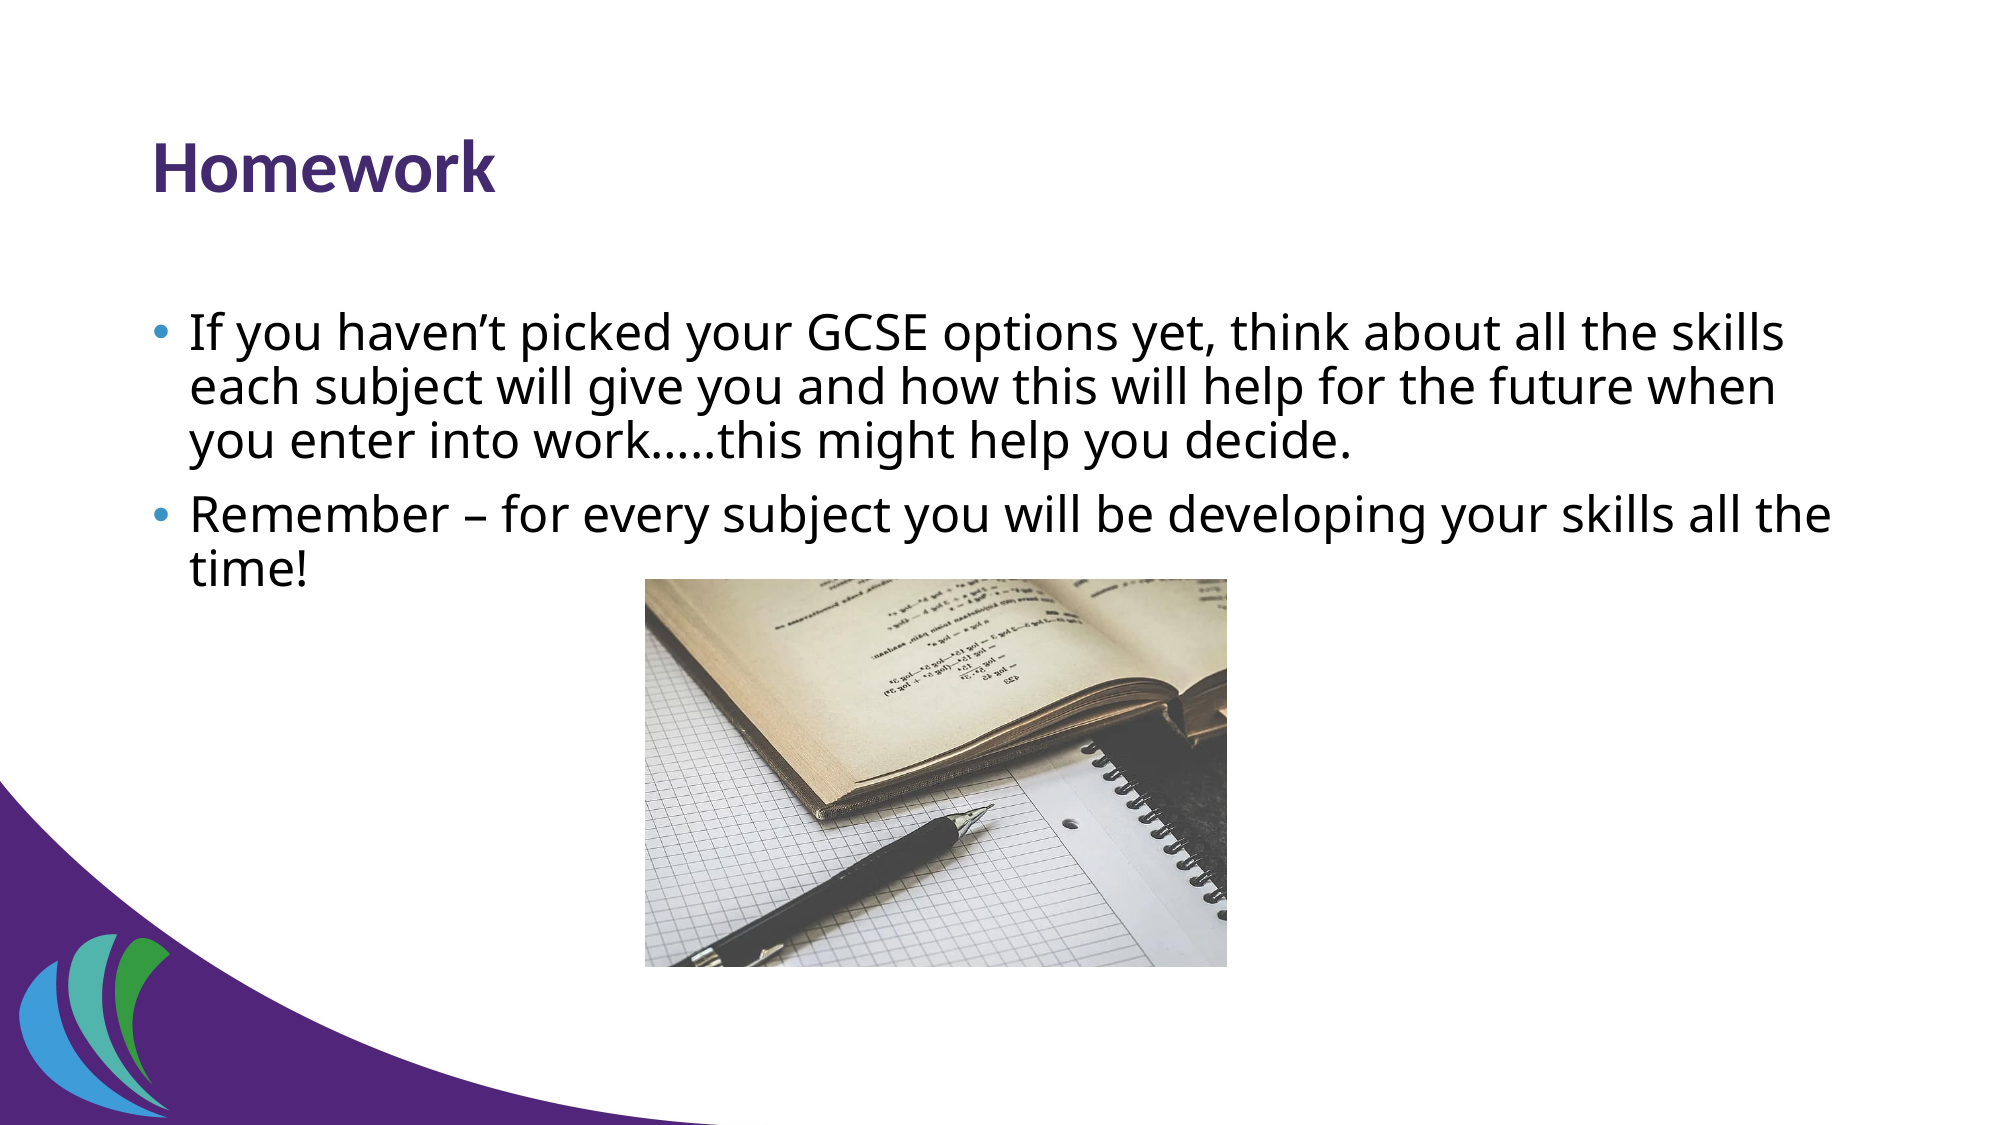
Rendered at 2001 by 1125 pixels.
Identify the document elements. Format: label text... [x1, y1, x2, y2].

list If you haven’t picked your GCSE options yet, think about all the skills each subject will give you and how this will help for the future when you enter into work…..this might help you decide. Remember – for every subject you will be developing your skills all the time! [137, 299, 1863, 1014]
title Homework [137, 59, 1863, 278]
picture [0, 1, 2000, 1125]
